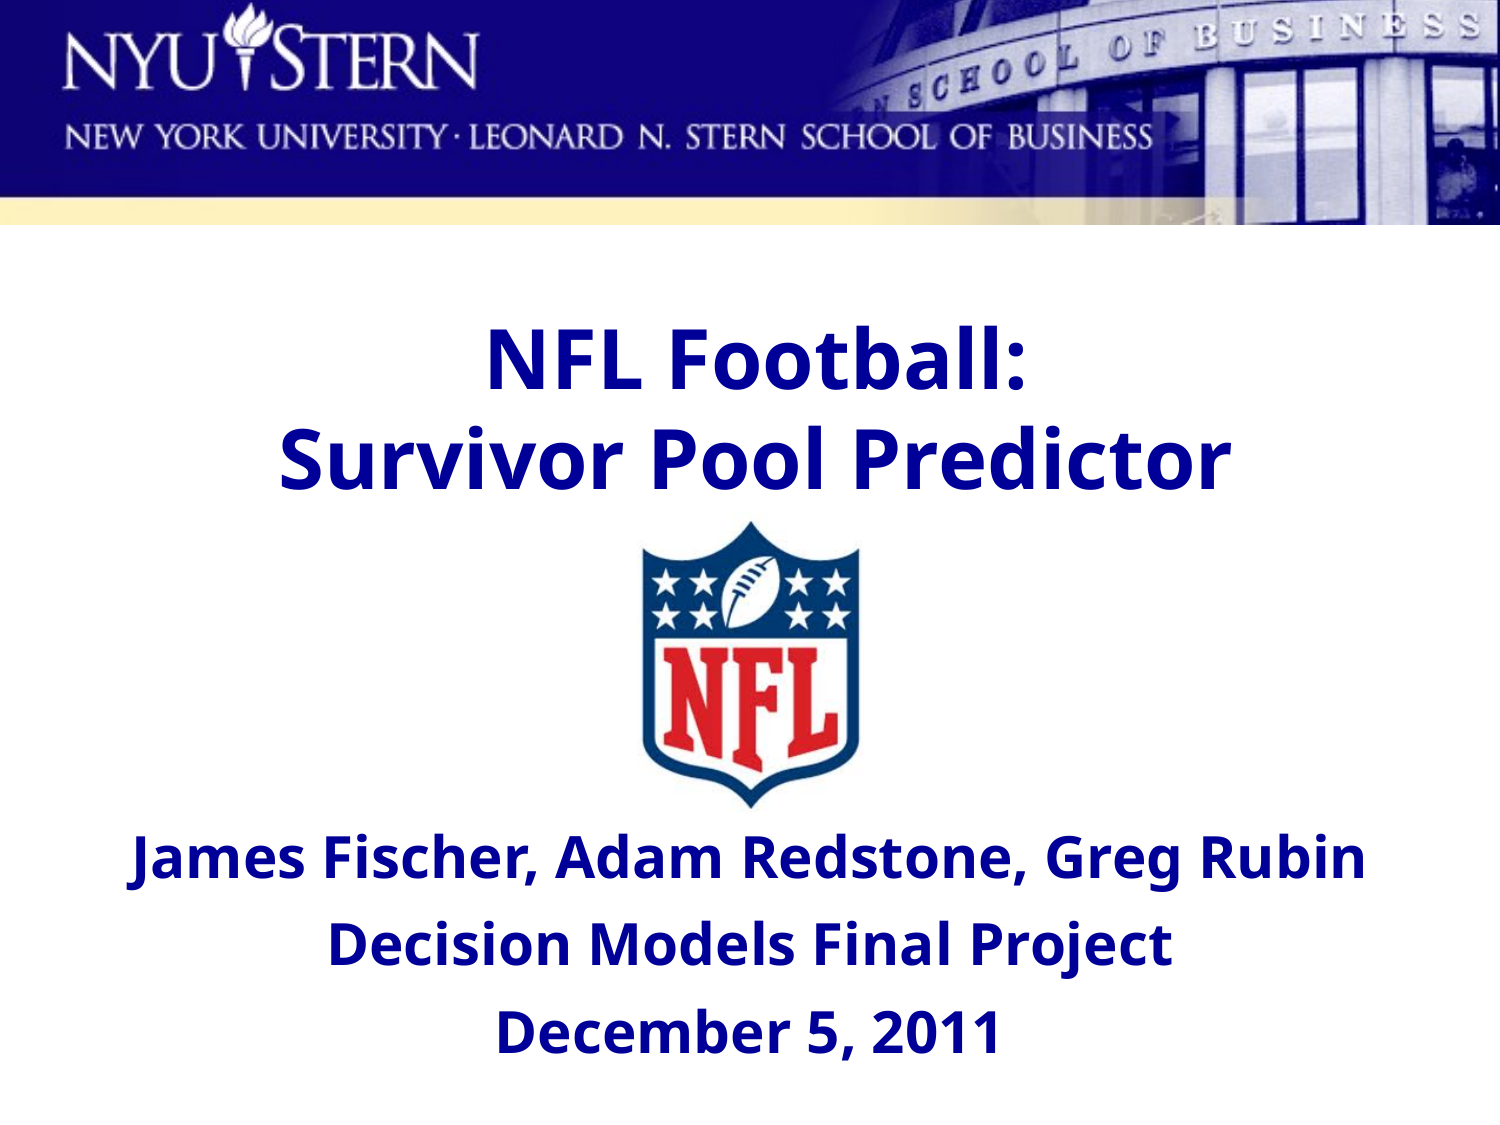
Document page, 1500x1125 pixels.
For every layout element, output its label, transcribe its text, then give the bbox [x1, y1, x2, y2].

title NFL Football: Survivor Pool Predictor [112, 237, 1400, 575]
picture [0, 0, 1500, 225]
picture [637, 512, 865, 817]
text_box James Fischer, Adam Redstone, Greg Rubin Decision Models Final Project December 5, 2011 [0, 812, 1500, 1073]
